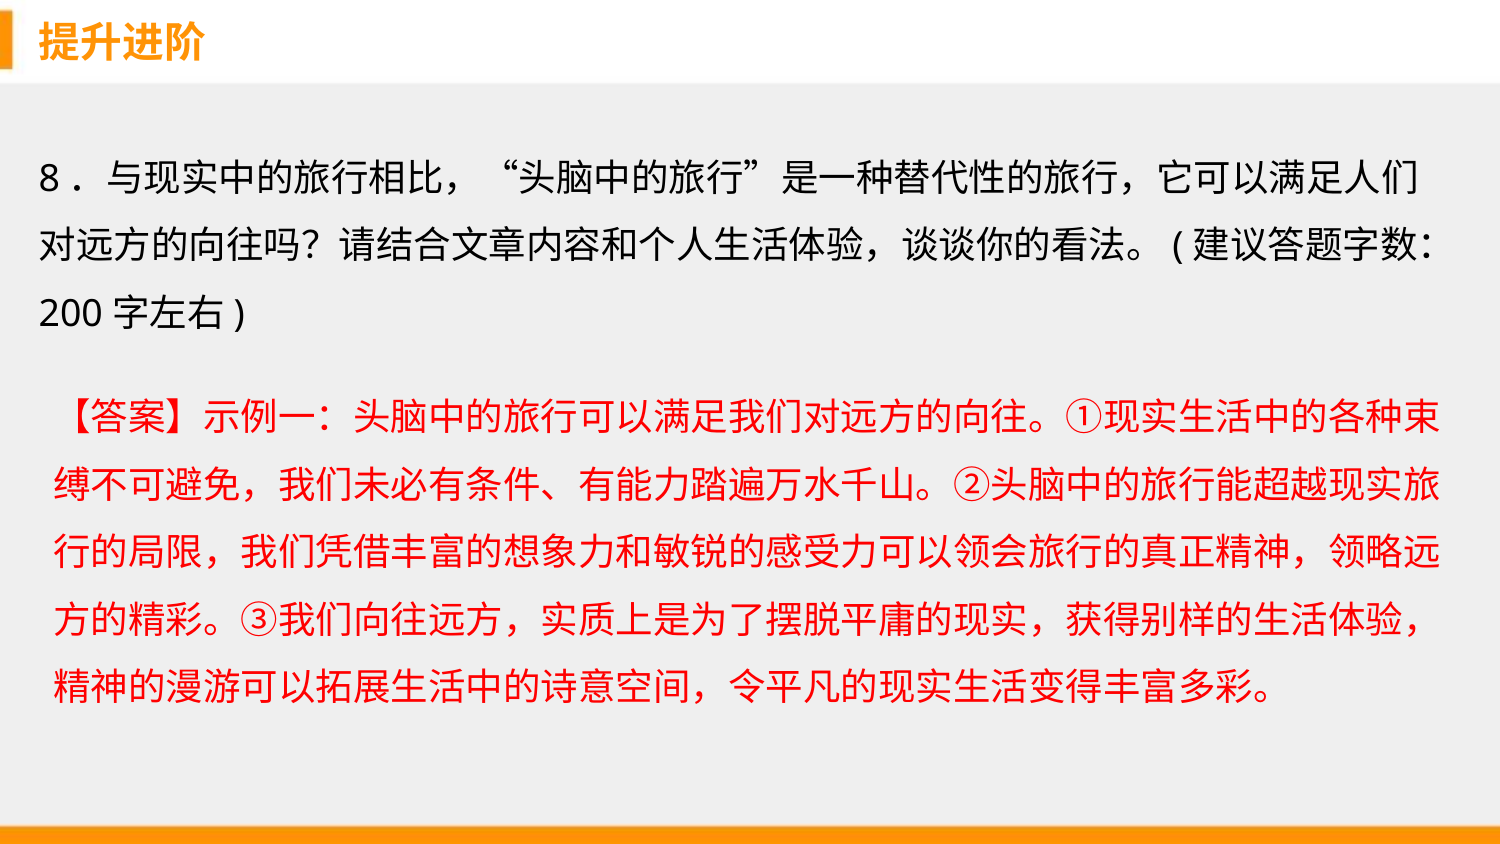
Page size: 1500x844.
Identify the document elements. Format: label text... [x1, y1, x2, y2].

text_box 【答案】示例一：头脑中的旅行可以满足我们对远方的向往。①现实生活中的各种束缚不可避免，我们未必有条件、有能力踏遍万水千山。②头脑中的旅行能超越现实旅行的局限，我们凭借丰富的想象力和敏锐的感受力可以领会旅行的真正精神，领略远方的精彩。③我们向往远方，实质上是为了摆脱平庸的现实，获得别样的生活体验，精神的漫游可以拓展生活中的诗意空间，令平凡的现实生活变得丰富多彩。 [38, 363, 1470, 761]
text_box 提升进阶 [23, 1, 804, 81]
picture [0, 0, 1500, 844]
text_box 8．与现实中的旅行相比，“头脑中的旅行”是一种替代性的旅行，它可以满足人们对远方的向往吗？请结合文章内容和个人生活体验，谈谈你的看法。(建议答题字数：200字左右) [23, 124, 1470, 342]
